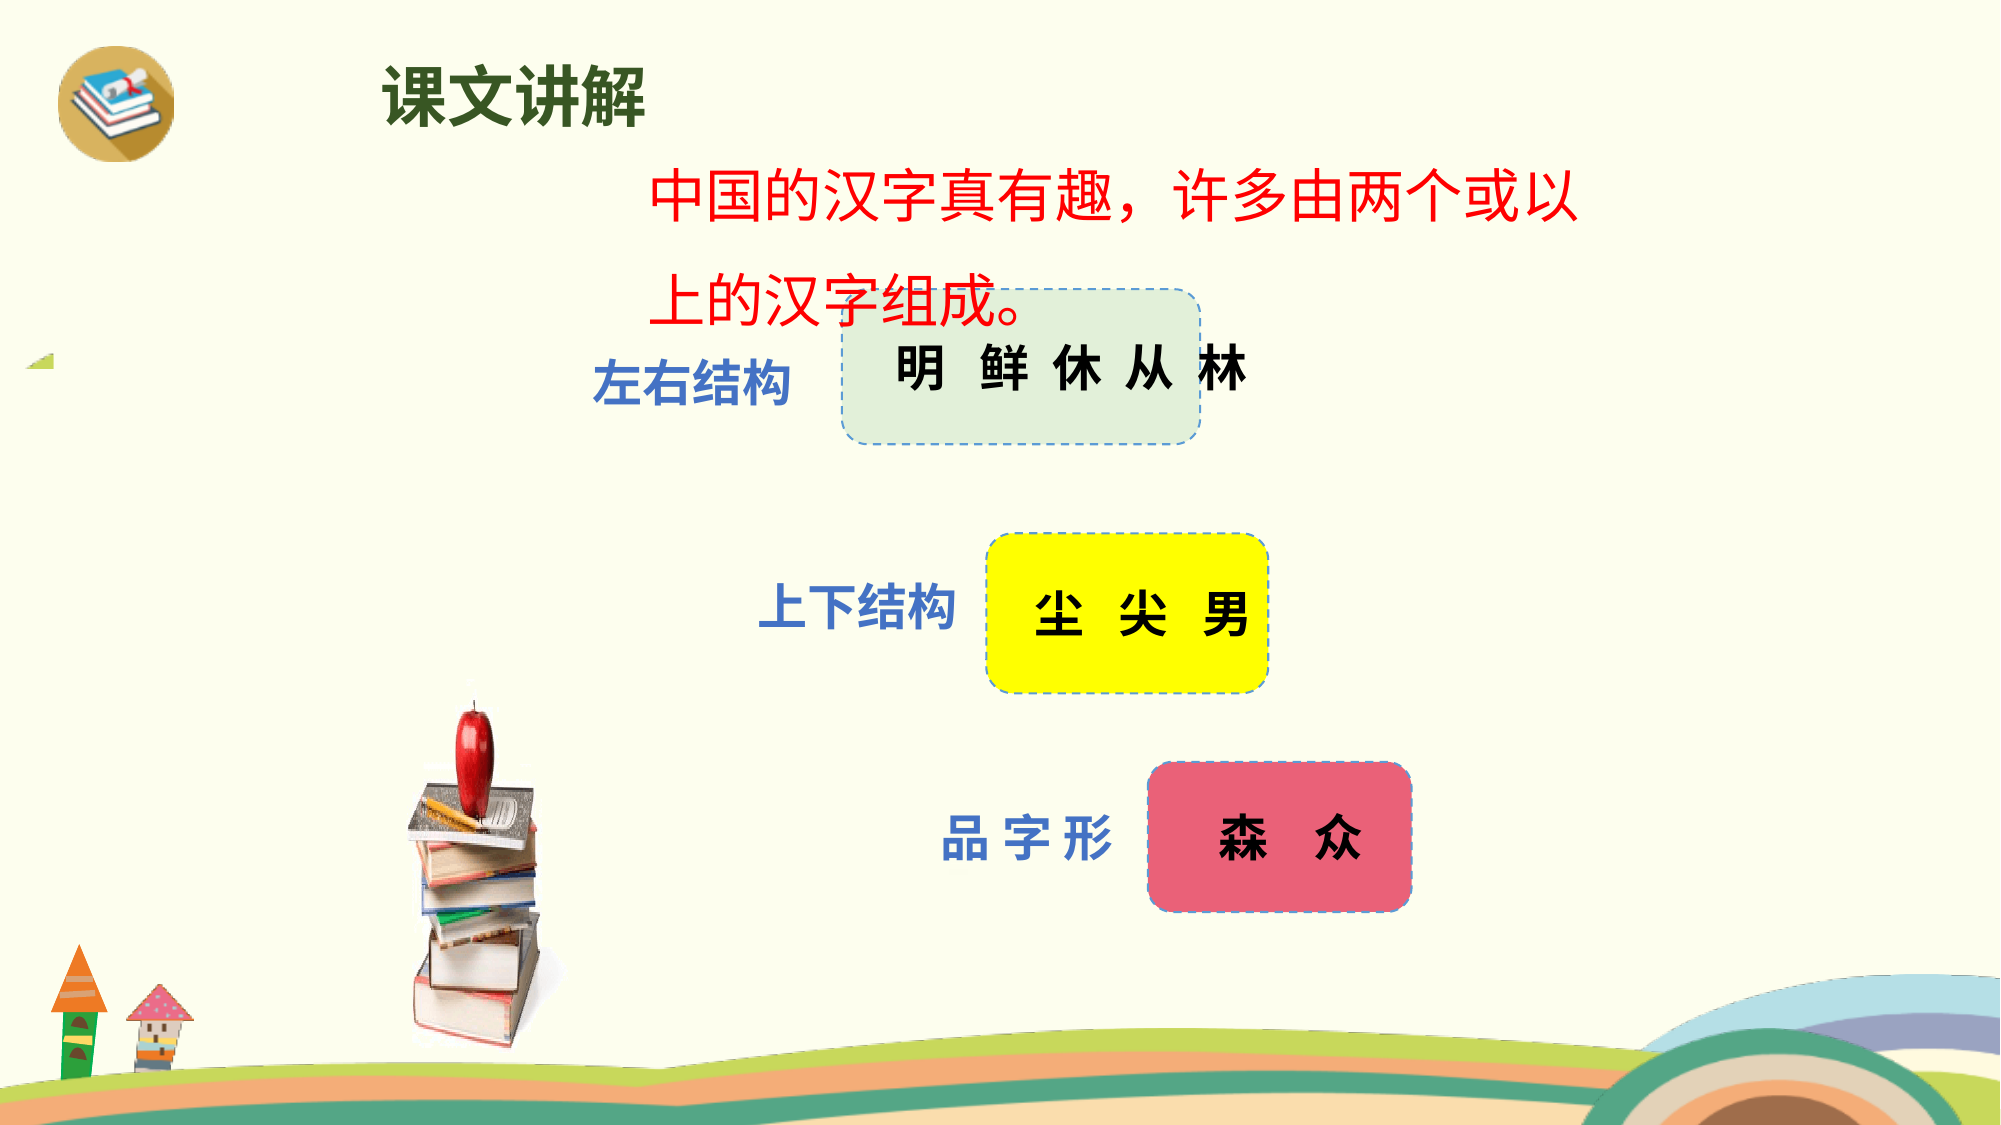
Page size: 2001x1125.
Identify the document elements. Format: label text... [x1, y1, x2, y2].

text_box 左右结构 [577, 344, 808, 420]
text_box 明 鲜 休 从 林 [880, 342, 1262, 404]
text_box [985, 532, 1270, 695]
text_box 尘 尖 男 [1019, 575, 1268, 651]
text_box 品 字 形 [926, 799, 1129, 874]
text_box [1146, 760, 1413, 914]
picture [0, 0, 2001, 1125]
text_box [840, 342, 1202, 446]
text_box 中国的汉字真有趣，许多由两个或以上的汉字组成。 [632, 117, 1622, 342]
text_box 课文讲解 [365, 47, 663, 143]
text_box 上下结构 [742, 567, 973, 643]
text_box 森 众 [1204, 799, 1379, 874]
